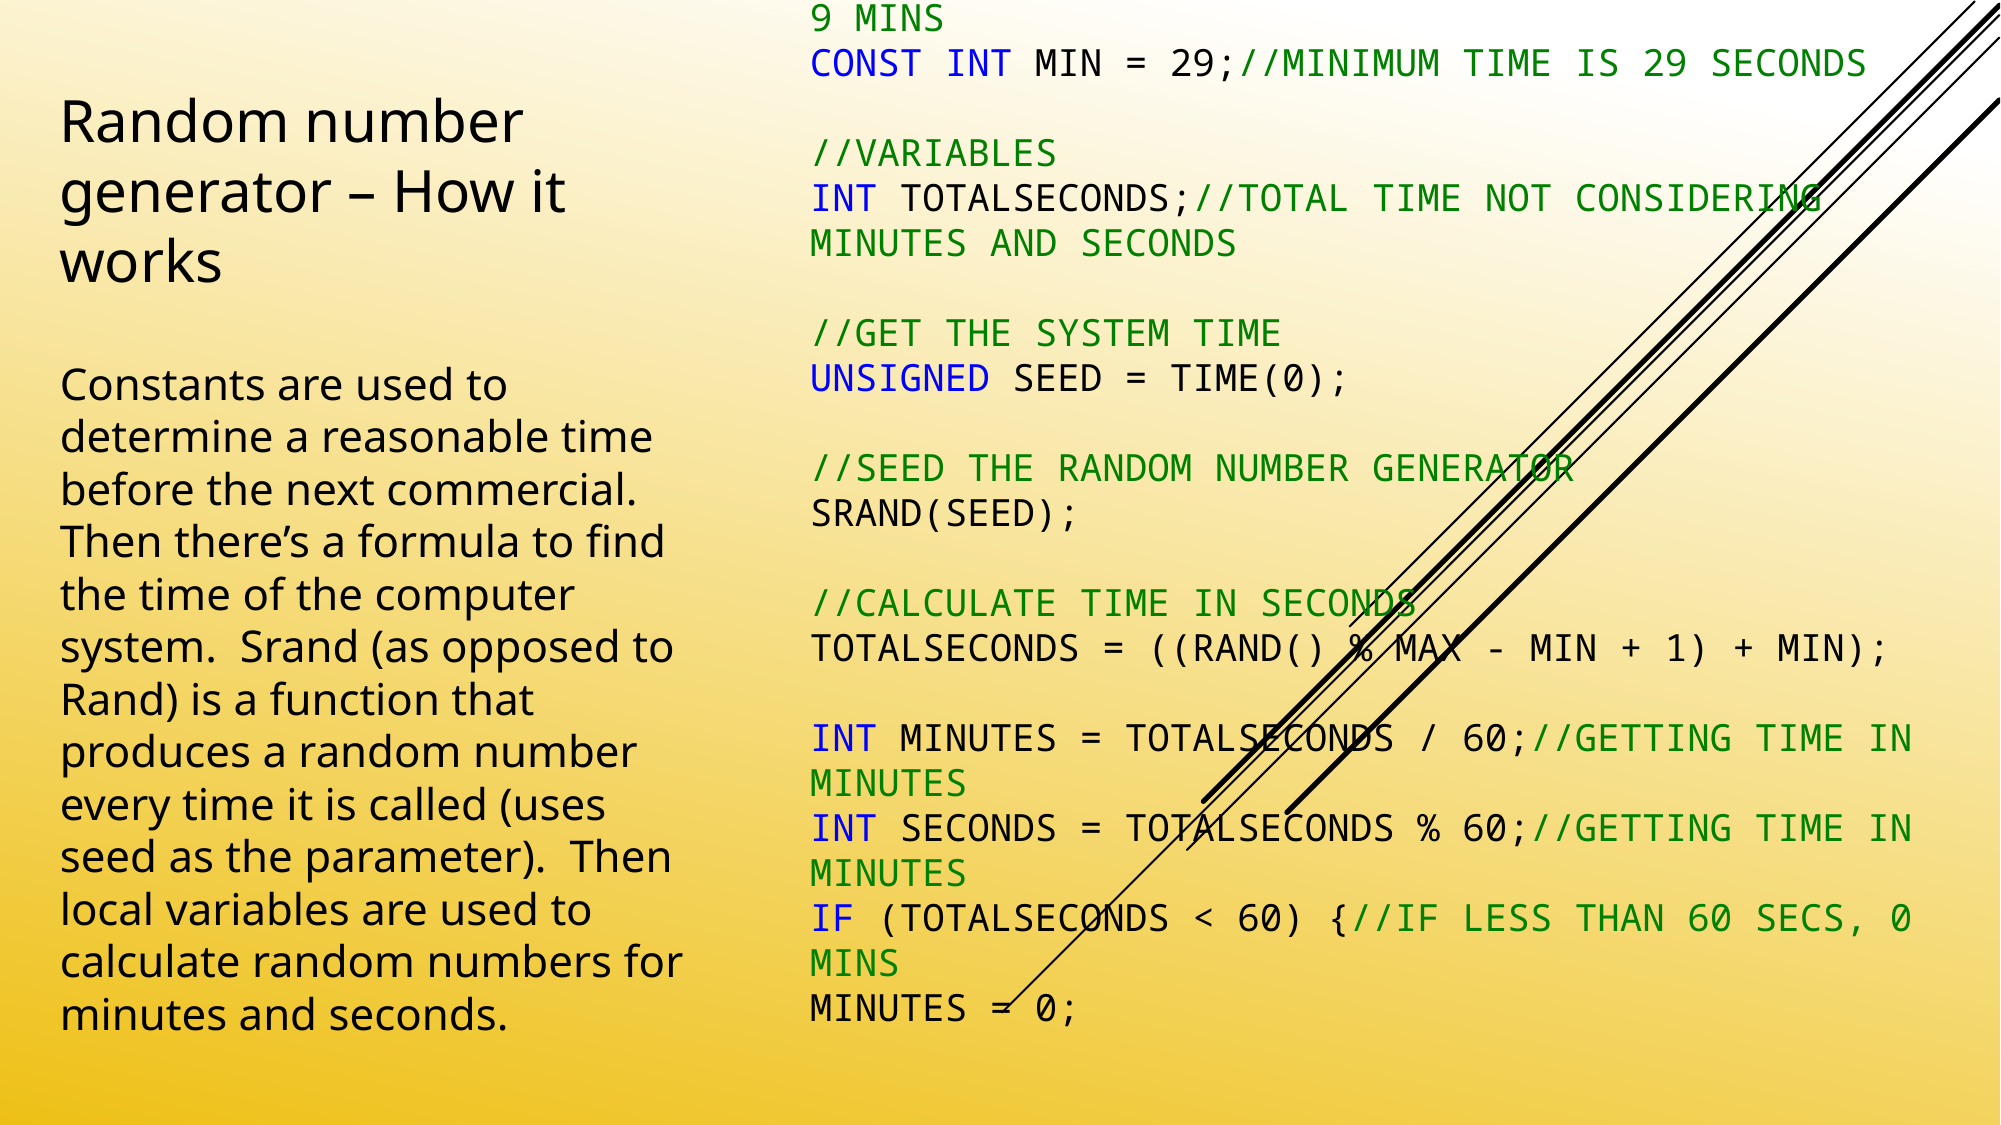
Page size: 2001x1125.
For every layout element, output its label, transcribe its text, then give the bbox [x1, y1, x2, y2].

text_box Random number generator – How it works [44, 76, 748, 301]
title //constants const int MAX = 540;//max time before commercial is 9 mins const int MIN = 29;//minimum time is 29 seconds //variables int totalSeconds;//total time not considering minutes and seconds //get the system time unsigned seed = time(0); //seed the random number generator srand(seed); //calculate time in seconds totalSeconds = ((rand() % MAX - MIN + 1) + MIN); int minutes = totalSeconds / 60;//getting time in minutes int seconds = totalSeconds % 60;//getting time in minutes if (totalSeconds < 60) {//if less than 60 secs, 0 mins minutes = 0; [794, 0, 2000, 1037]
subtitle Constants are used to determine a reasonable time before the next commercial. Then there’s a formula to find the time of the computer system. Srand (as opposed to Rand) is a function that produces a random number every time it is called (uses seed as the parameter). Then local variables are used to calculate random numbers for minutes and seconds. [44, 348, 714, 1037]
